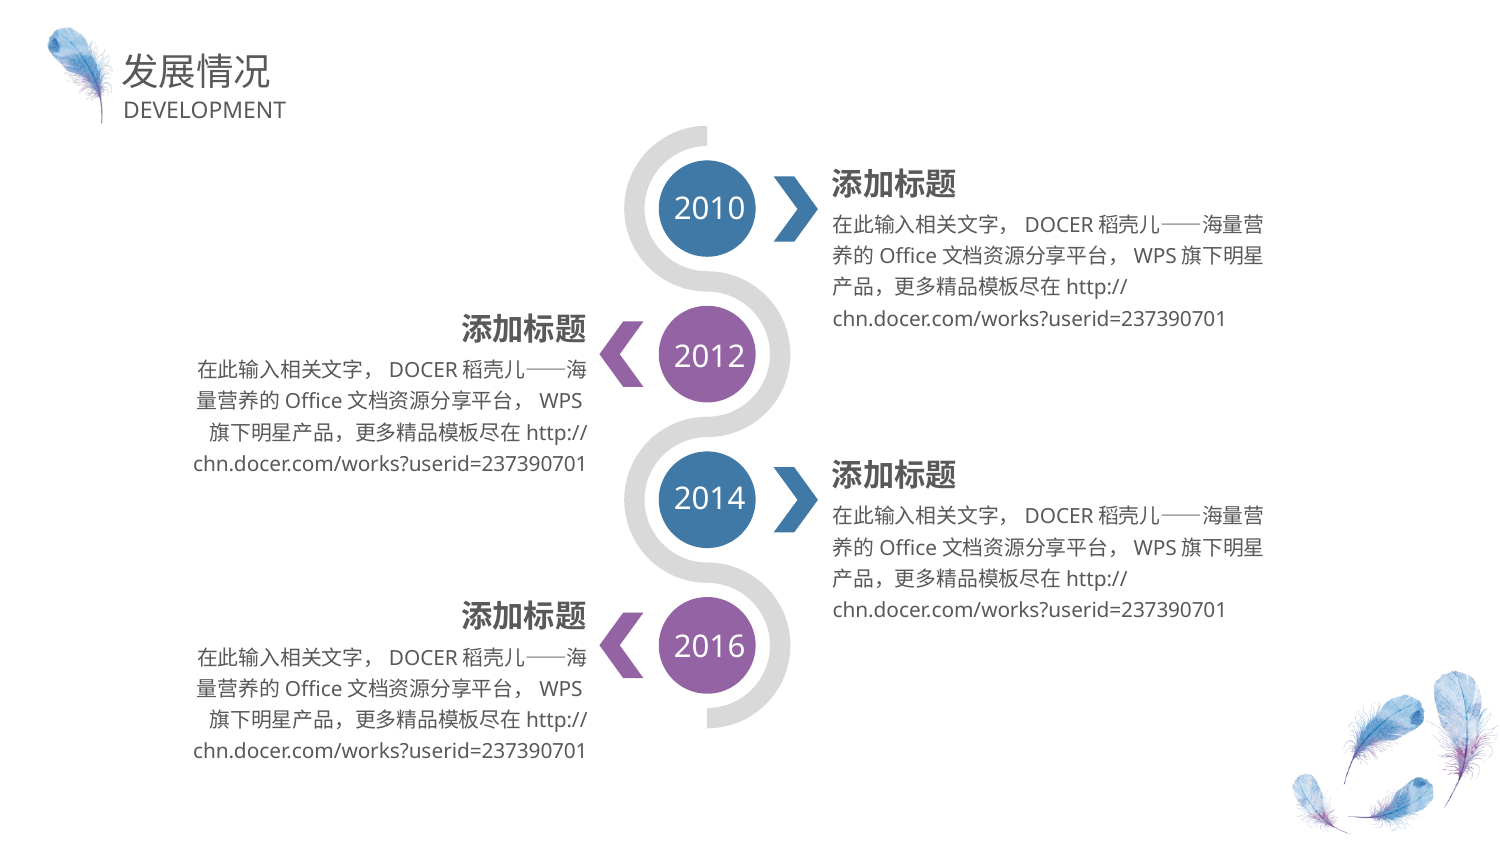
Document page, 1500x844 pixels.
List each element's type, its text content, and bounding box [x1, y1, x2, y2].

text_box [624, 125, 791, 729]
text_box 在此输入相关文字，DOCER稻壳儿——海量营养的Office文档资源分享平台，WPS旗下明星产品，更多精品模板尽在http://chn.docer.com/works?userid=237390701 [818, 489, 1291, 629]
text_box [657, 596, 762, 694]
text_box [773, 467, 818, 533]
text_box 在此输入相关文字，DOCER稻壳儿——海量营养的Office文档资源分享平台，WPS旗下明星产品，更多精品模板尽在http://chn.docer.com/works?userid=237390701 [164, 630, 603, 771]
text_box [603, 321, 644, 387]
text_box DEVELOPMENT [108, 88, 302, 131]
picture [1292, 670, 1499, 834]
picture [43, 21, 118, 123]
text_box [657, 160, 762, 257]
text_box 发展情况 [106, 40, 287, 101]
text_box 添加标题 [446, 589, 602, 630]
text_box [603, 612, 644, 679]
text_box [657, 451, 762, 549]
text_box [773, 176, 818, 242]
text_box 添加标题 [817, 157, 972, 210]
text_box 在此输入相关文字，DOCER稻壳儿——海量营养的Office文档资源分享平台，WPS旗下明星产品，更多精品模板尽在http://chn.docer.com/works?userid=237390701 [164, 343, 603, 483]
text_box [657, 305, 762, 403]
text_box 在此输入相关文字，DOCER稻壳儿——海量营养的Office文档资源分享平台，WPS旗下明星产品，更多精品模板尽在http://chn.docer.com/works?userid=237390701 [818, 198, 1291, 338]
text_box 添加标题 [446, 302, 602, 343]
text_box 添加标题 [817, 448, 972, 501]
